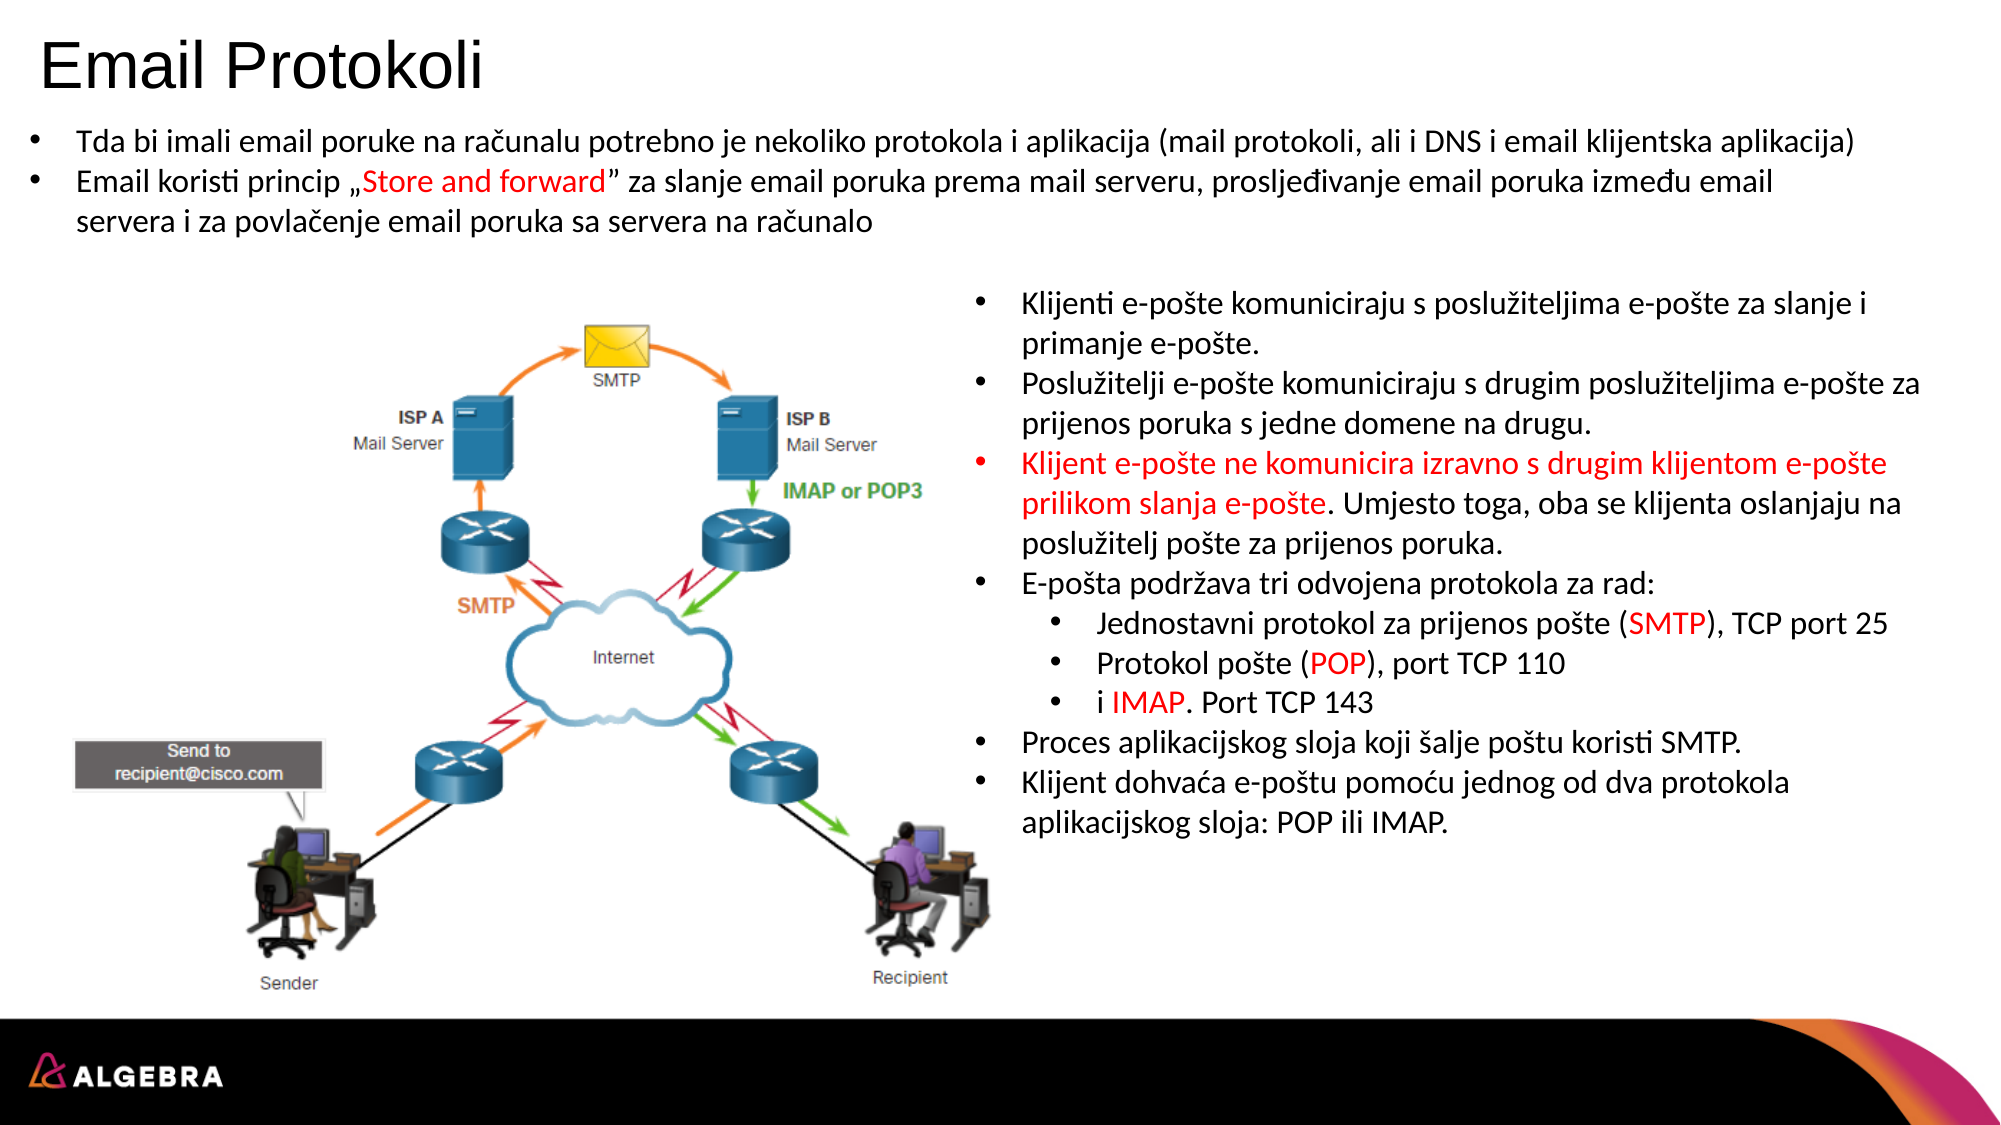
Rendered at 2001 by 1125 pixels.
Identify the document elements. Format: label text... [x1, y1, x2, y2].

picture [0, 0, 2001, 1125]
text_box Klijenti e-pošte komuniciraju s poslužiteljima e-pošte za slanje i primanje e-pošte. Poslužitelji e-pošte komuniciraju s drugim poslužiteljima e-pošte za prijenos poruka s jedne domene na drugu. Klijent e-pošte ne komunicira izravno s drugim klijentom e-pošte prilikom slanja e-pošte. Umjesto toga, oba se klijenta oslanjaju na poslužitelj pošte za prijenos poruka. E-pošta podržava tri odvojena protokola za rad: Jednostavni protokol za prijenos pošte (SMTP), TCP port 25 Protokol pošte (POP), port TCP 110 i IMAP. Port TCP 143 Proces aplikacijskog sloja koji šalje poštu koristi SMTP. Klijent dohvaća e-poštu pomoću jednog od dva protokola aplikacijskog sloja: POP ili IMAP. [960, 274, 1960, 848]
title Email Protokoli [39, 23, 1990, 200]
text_box Tda bi imali email poruke na računalu potrebno je nekoliko protokola i aplikacija (mail protokoli, ali i DNS i email klijentska aplikacija) Email koristi princip „Store and forward” za slanje email poruka prema mail serveru, prosljeđivanje email poruka između email servera i za povlačenje email poruka sa servera na računalo [14, 111, 1879, 246]
